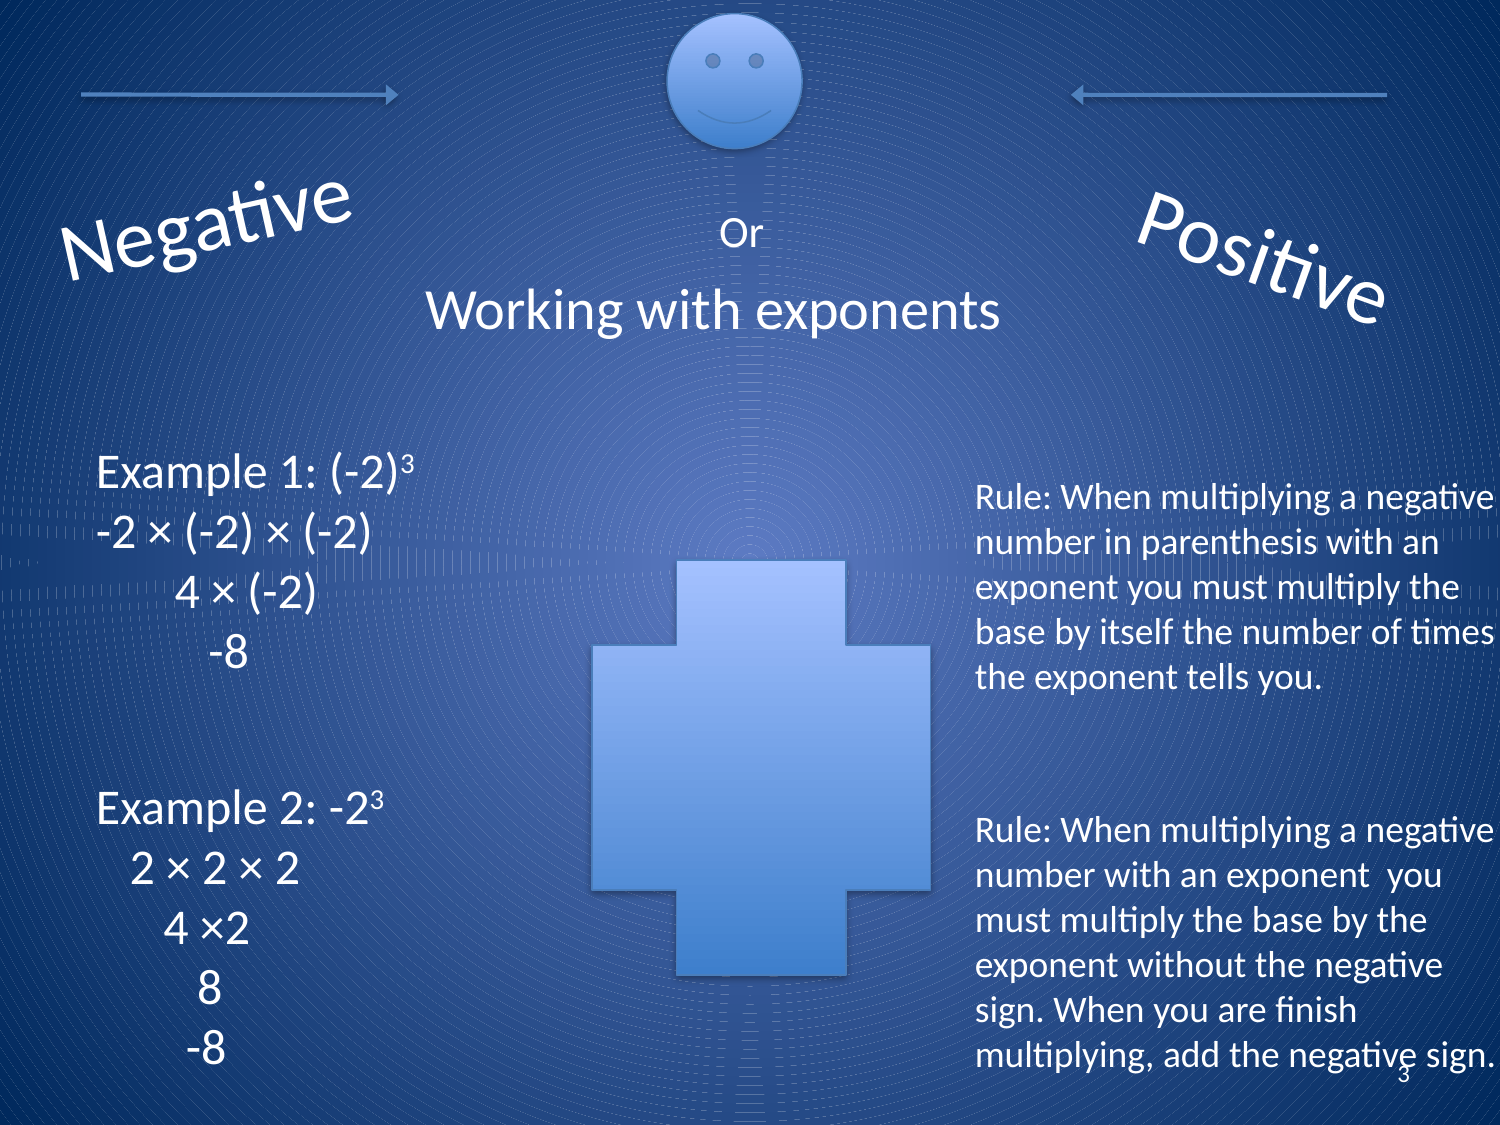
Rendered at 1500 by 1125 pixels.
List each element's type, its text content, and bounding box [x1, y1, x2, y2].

title Or [447, 194, 1037, 263]
text_box [666, 12, 803, 150]
text_box Positive [1110, 150, 1478, 376]
slide_number 3 [1074, 1042, 1425, 1103]
text_box Negative [33, 94, 517, 310]
text_box Example 1: (-2)3 -2 × (-2) × (-2) 4 × (-2) -8 [81, 431, 485, 686]
text_box [591, 559, 931, 976]
text_box Working with exponents [410, 263, 1071, 349]
text_box Example 2: -23 2 × 2 × 2 4 ×2 8 -8 [81, 767, 411, 1083]
text_box Rule: When multiplying a negative number with an exponent you must multiply the base by the exponent without the negative sign. When you are finish multiplying, add the negative sign. [959, 797, 1500, 1083]
text_box Rule: When multiplying a negative number in parenthesis with an exponent you must multiply the base by itself the number of times the exponent tells you. [959, 464, 1500, 705]
